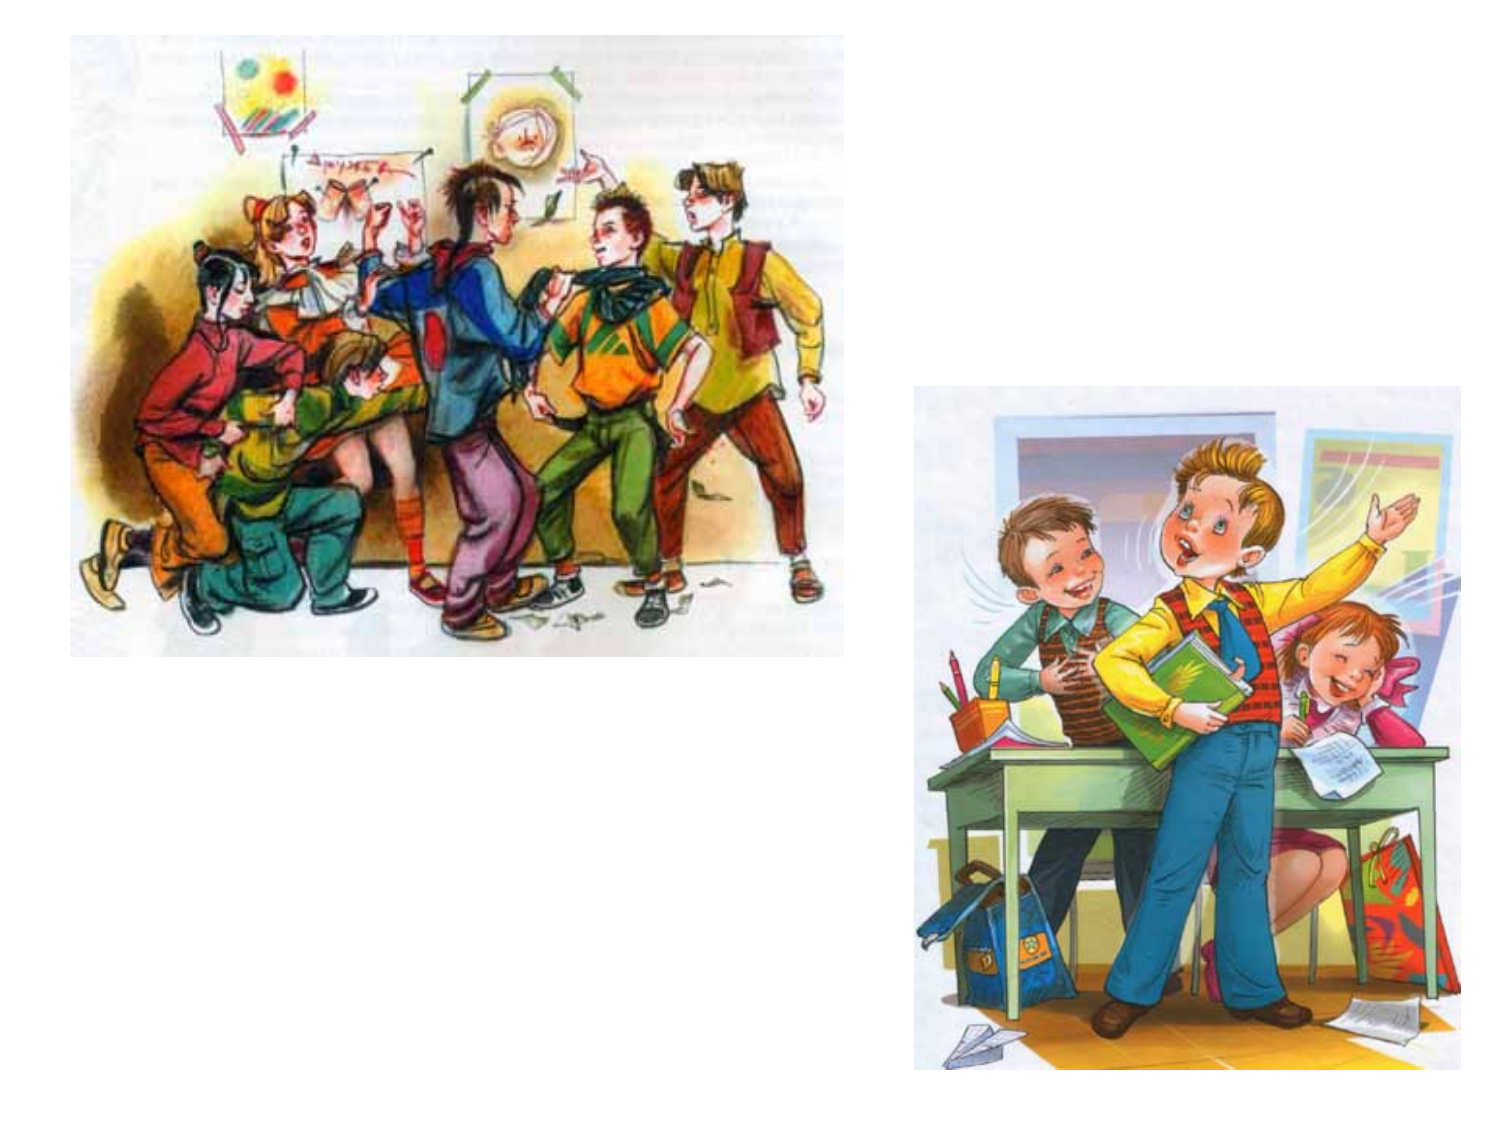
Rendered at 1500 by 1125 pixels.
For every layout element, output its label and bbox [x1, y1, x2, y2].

picture [70, 34, 844, 657]
picture [913, 386, 1462, 1070]
